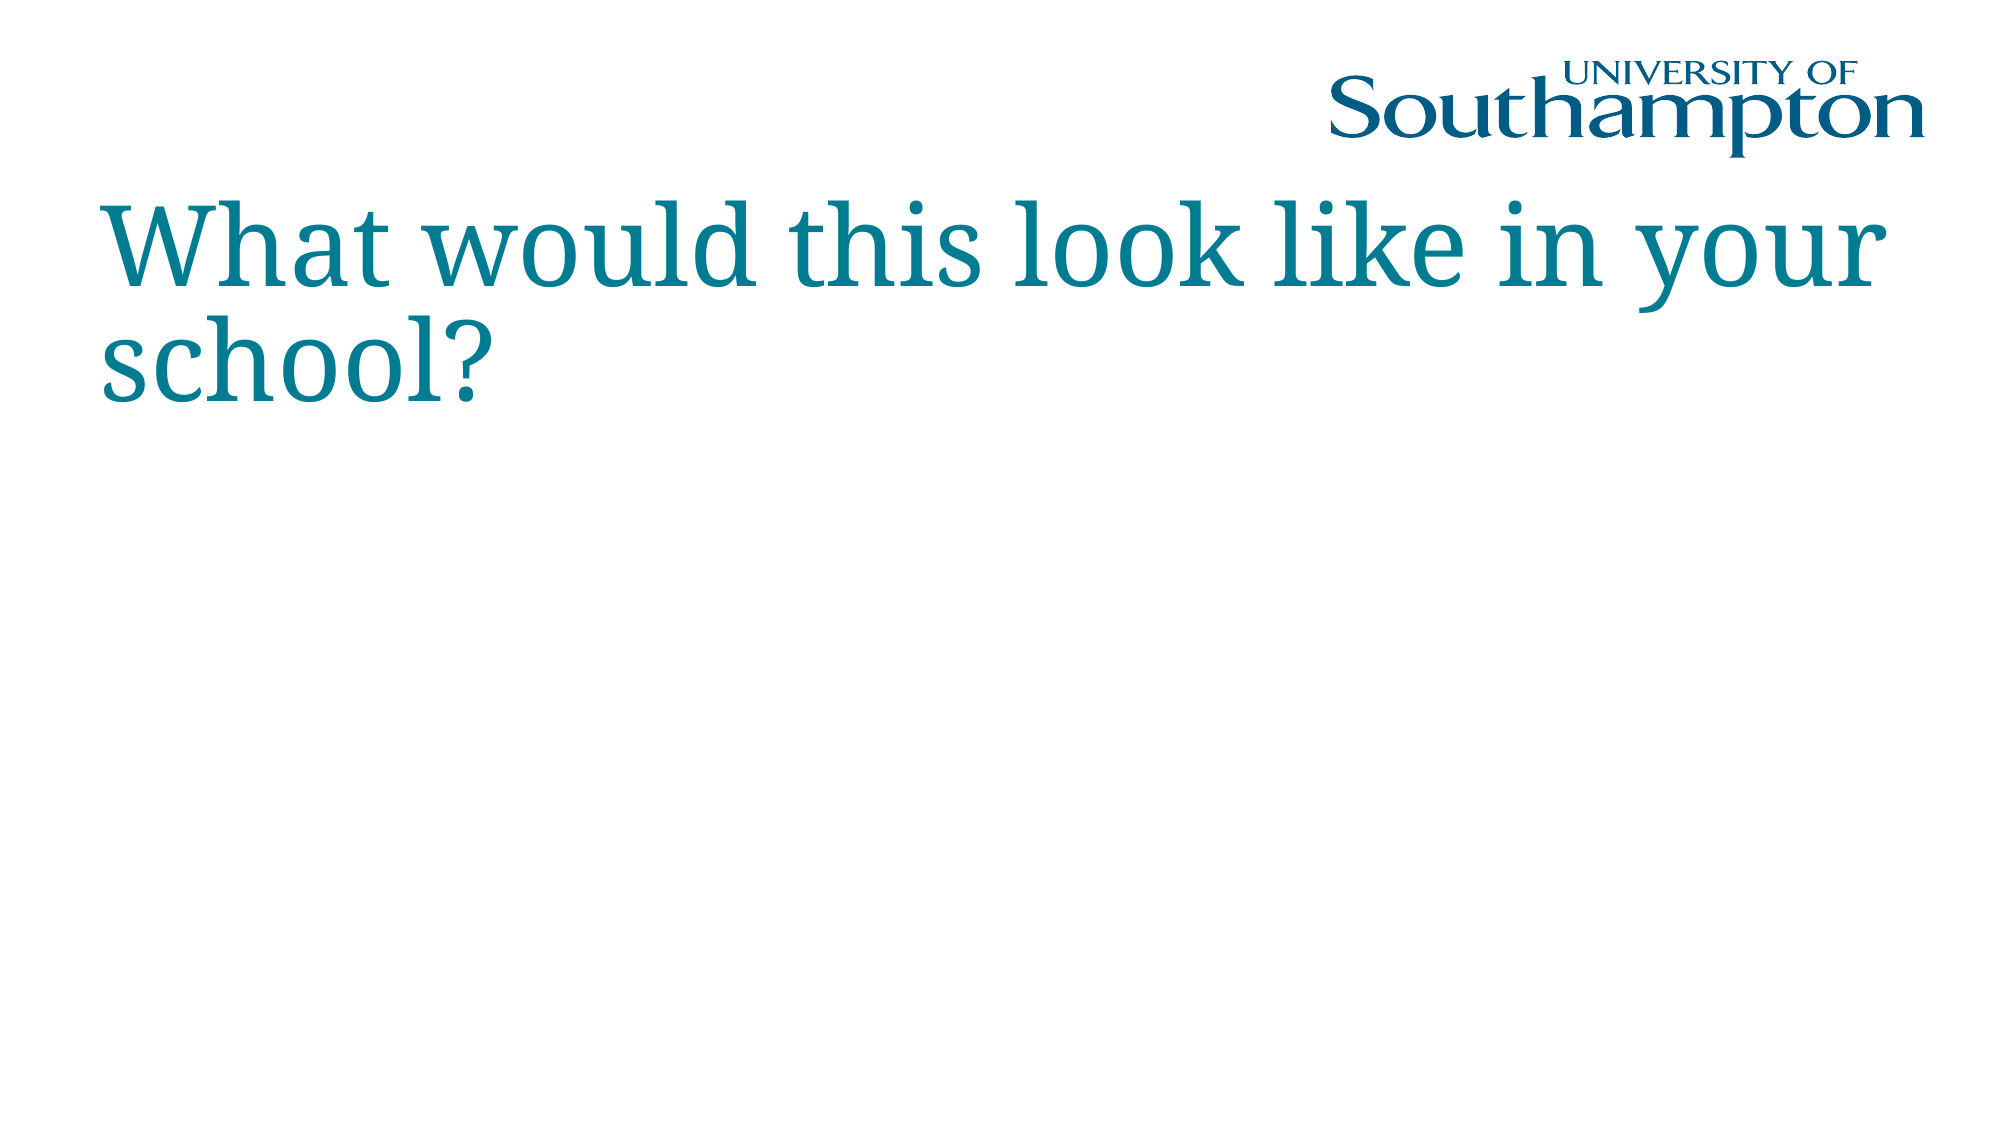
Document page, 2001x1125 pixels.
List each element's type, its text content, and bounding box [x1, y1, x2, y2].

title What would this look like in your school? [99, 194, 1896, 313]
